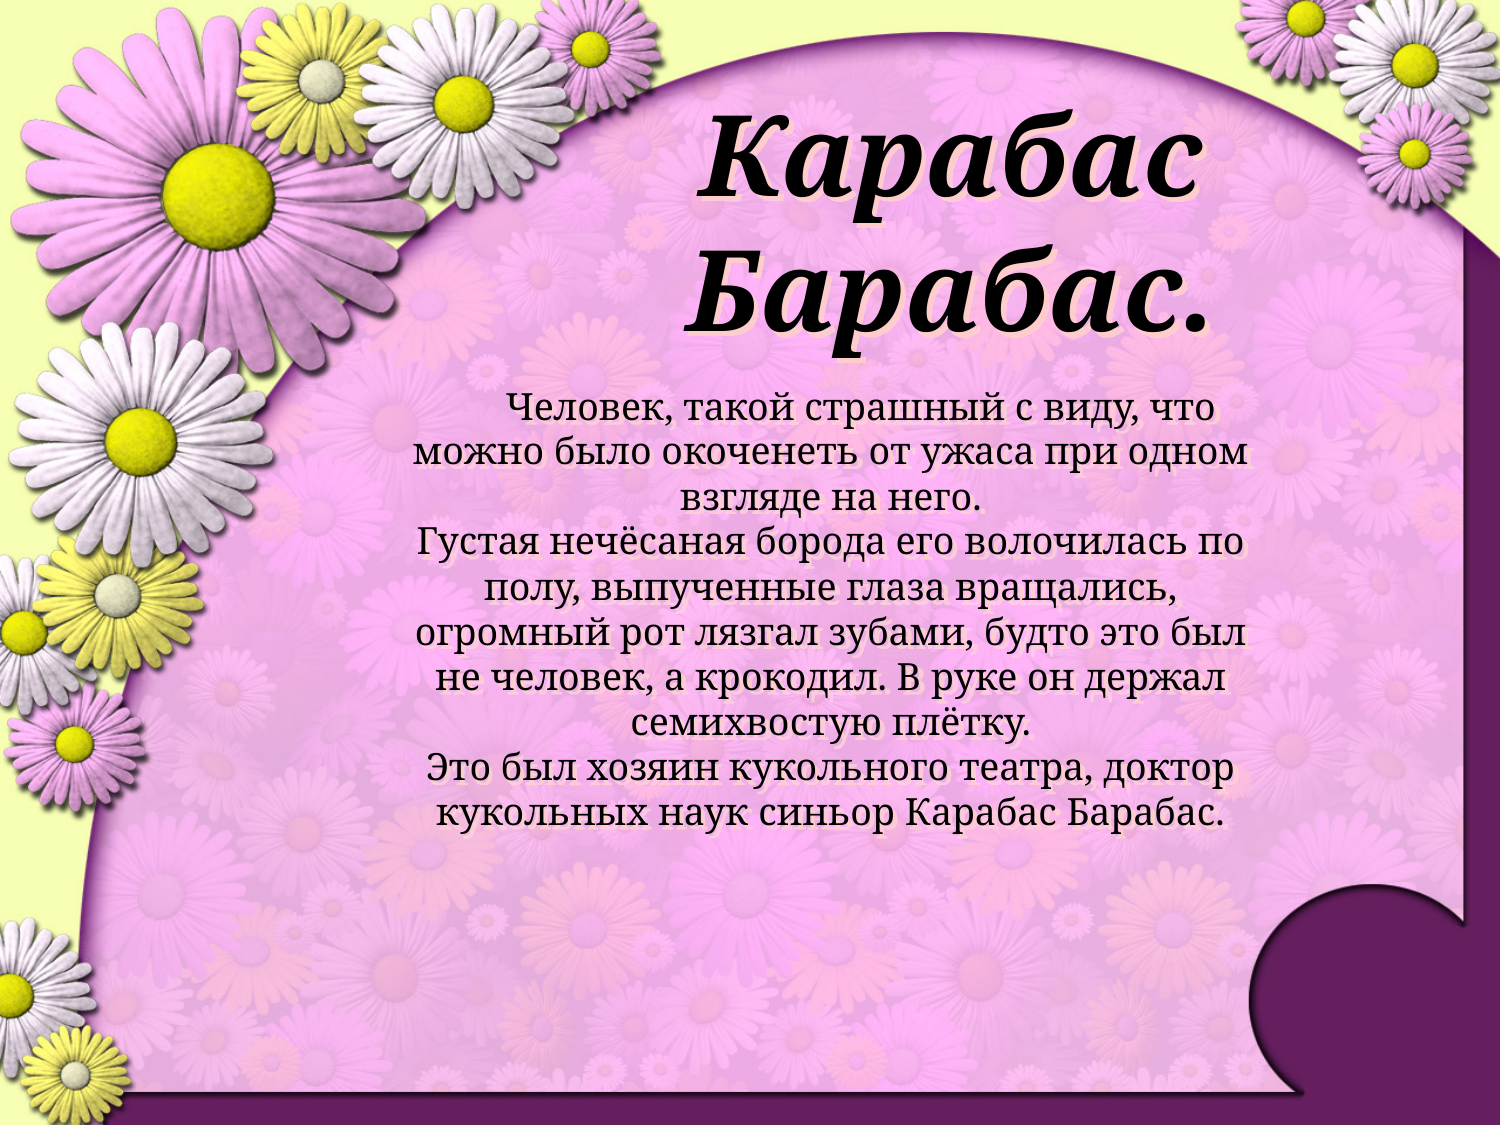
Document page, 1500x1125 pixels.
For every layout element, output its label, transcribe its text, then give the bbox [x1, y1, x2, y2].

list Человек, такой страшный с виду, что можно было окоченеть от ужаса при одном взгляде на него. Густая нечёсаная борода его волочилась по полу, выпученные глаза вращались, огромный рот лязгал зубами, будто это был не человек, а крокодил. В руке он держал семихвостую плётку. Это был хозяин кукольного театра, доктор кукольных наук синьор Карабас Барабас. [327, 374, 1278, 1051]
picture [0, 0, 1500, 1125]
title Карабас Барабас. [538, 174, 1365, 398]
